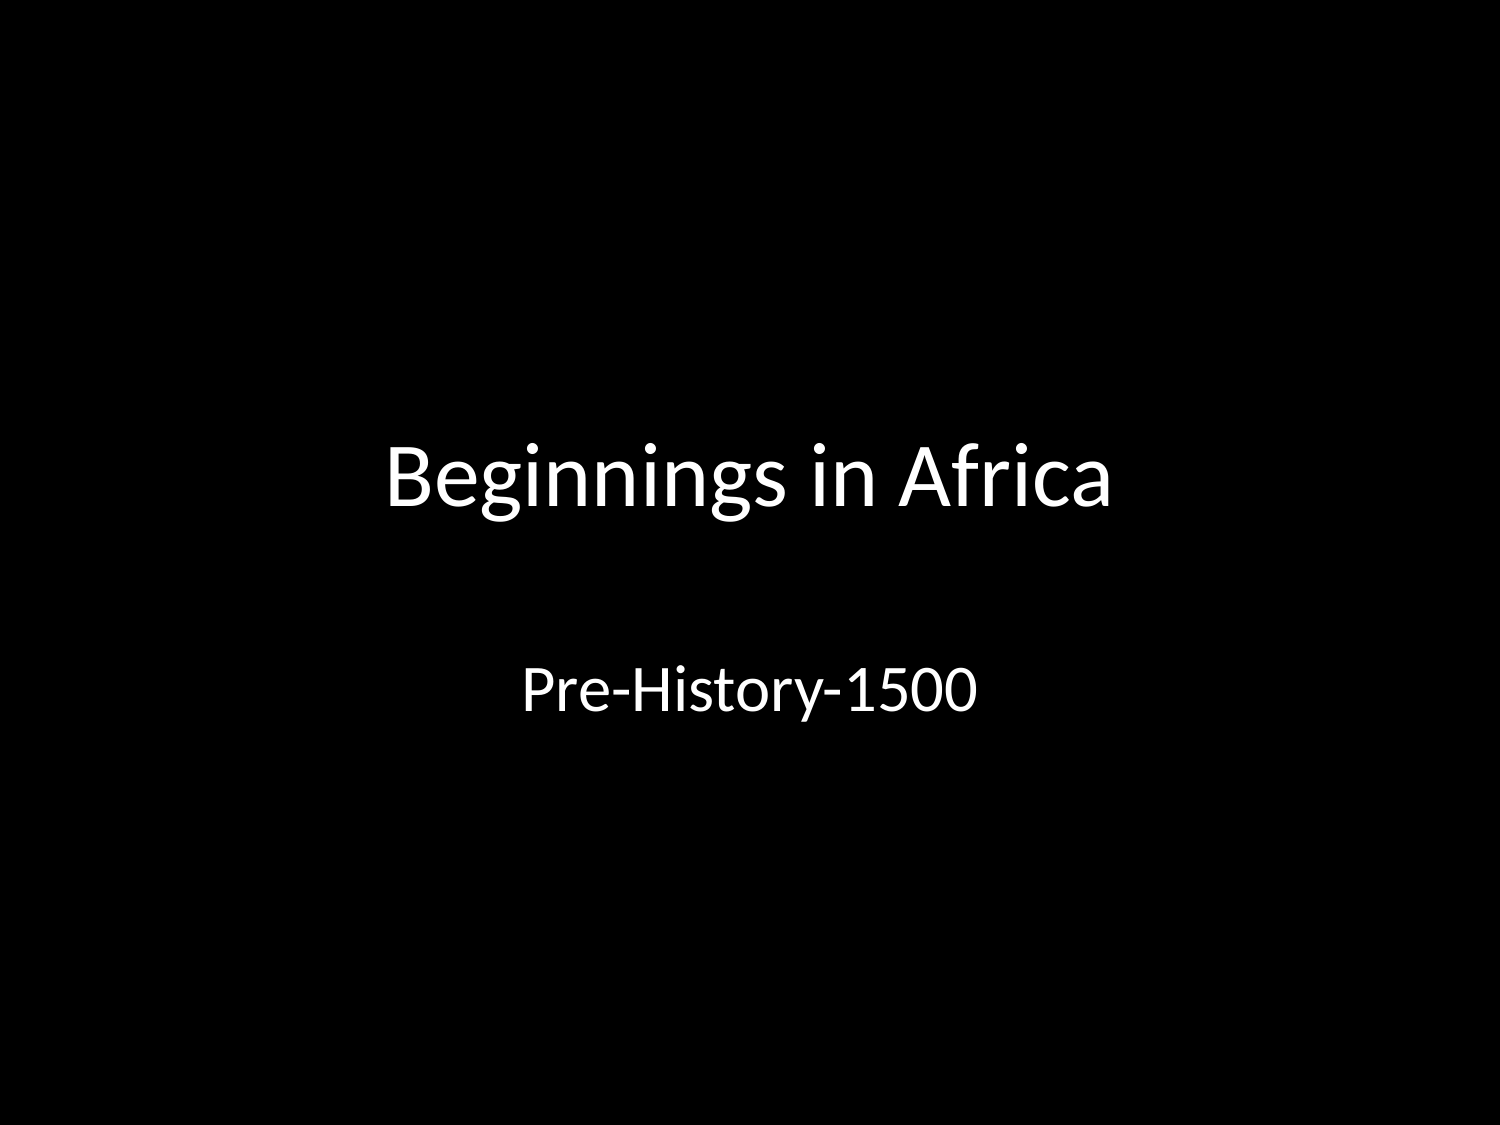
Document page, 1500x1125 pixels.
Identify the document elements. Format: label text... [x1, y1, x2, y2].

title Beginnings in Africa [112, 349, 1388, 591]
subtitle Pre-History-1500 [225, 637, 1275, 925]
